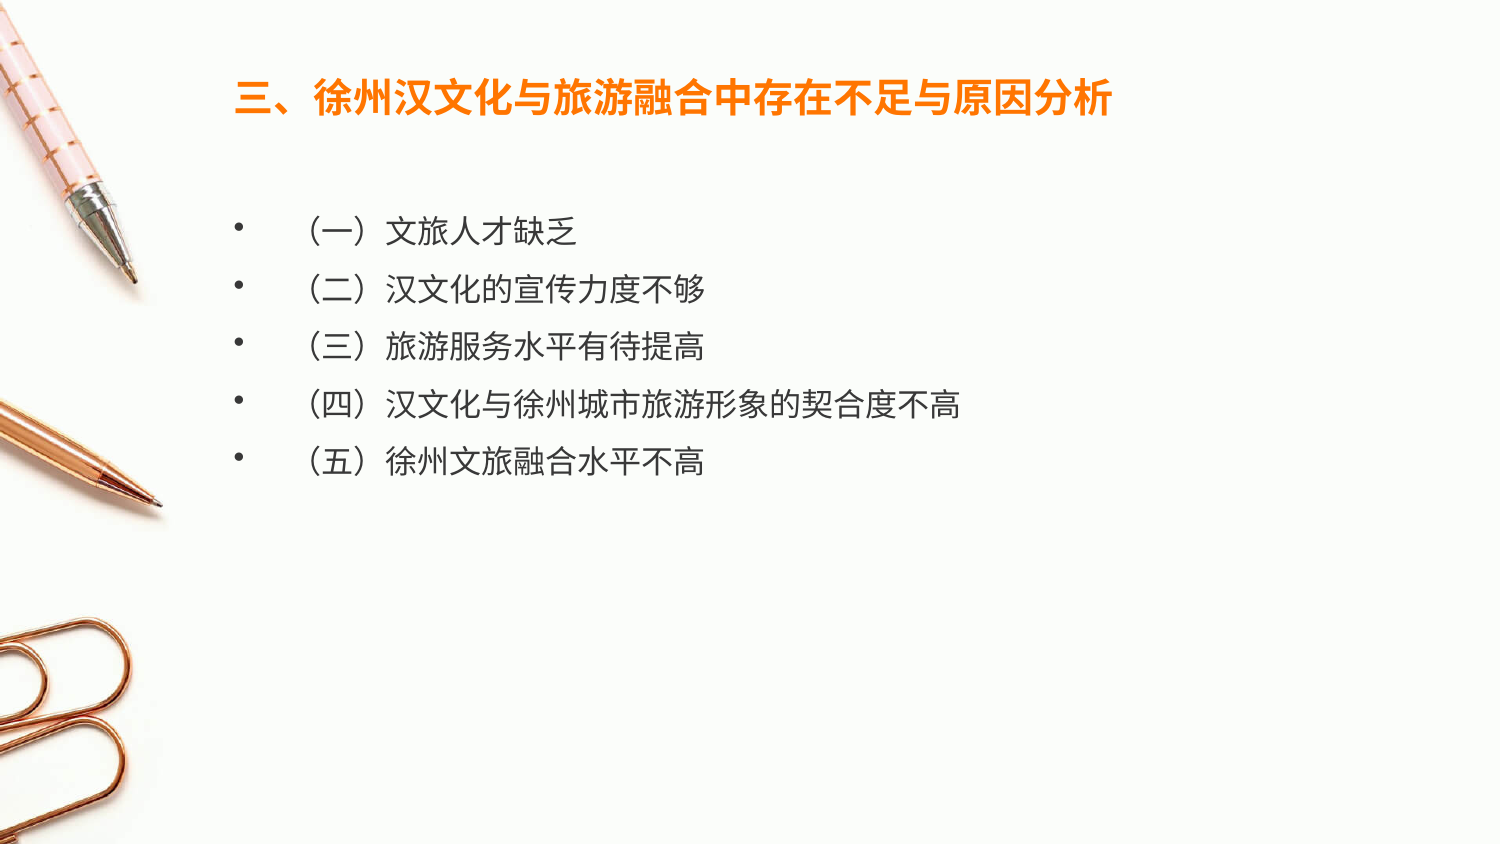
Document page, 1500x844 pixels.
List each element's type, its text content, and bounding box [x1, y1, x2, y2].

text_box （一）文旅人才缺乏 （二）汉文化的宣传力度不够 （三）旅游服务水平有待提高 （四）汉文化与徐州城市旅游形象的契合度不高 （五）徐州文旅融合水平不高 [218, 185, 1436, 561]
picture [0, 0, 1500, 844]
text_box 三、徐州汉文化与旅游融合中存在不足与原因分析 [218, 51, 1451, 143]
